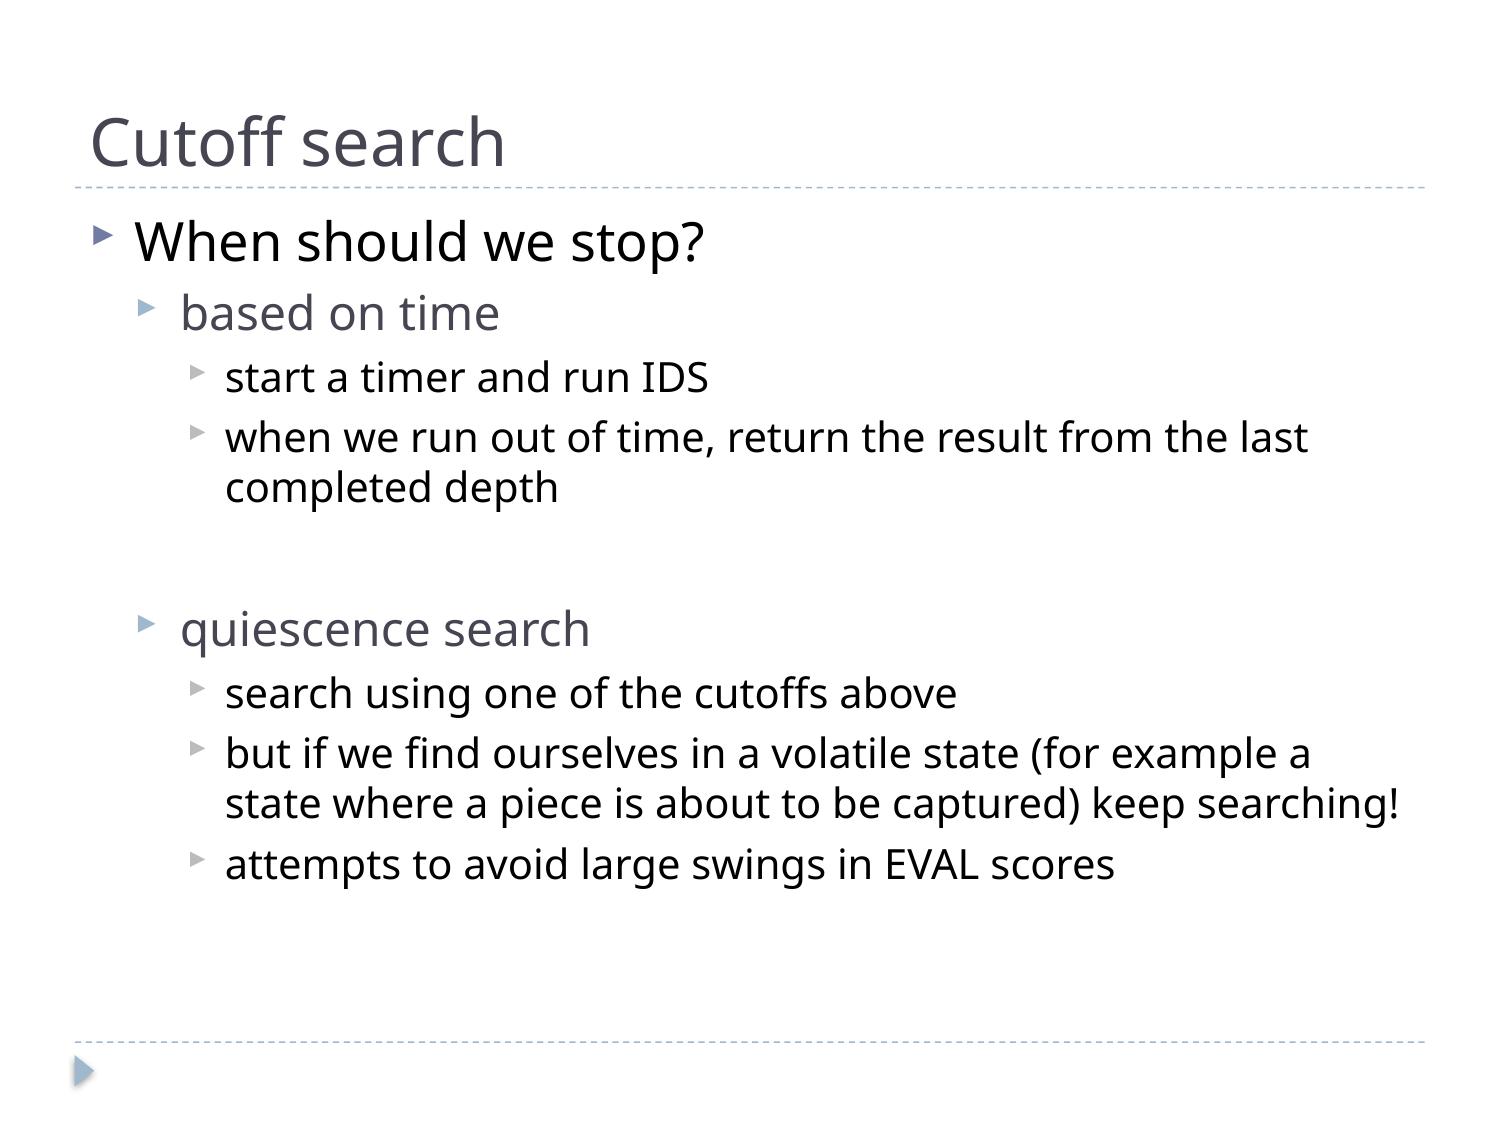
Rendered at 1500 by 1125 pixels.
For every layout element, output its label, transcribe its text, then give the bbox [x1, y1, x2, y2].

list When should we stop? based on time start a timer and run IDS when we run out of time, return the result from the last completed depth quiescence search search using one of the cutoffs above but if we find ourselves in a volatile state (for example a state where a piece is about to be captured) keep searching! attempts to avoid large swings in EVAL scores [75, 200, 1425, 1010]
title Cutoff search [75, 24, 1425, 188]
